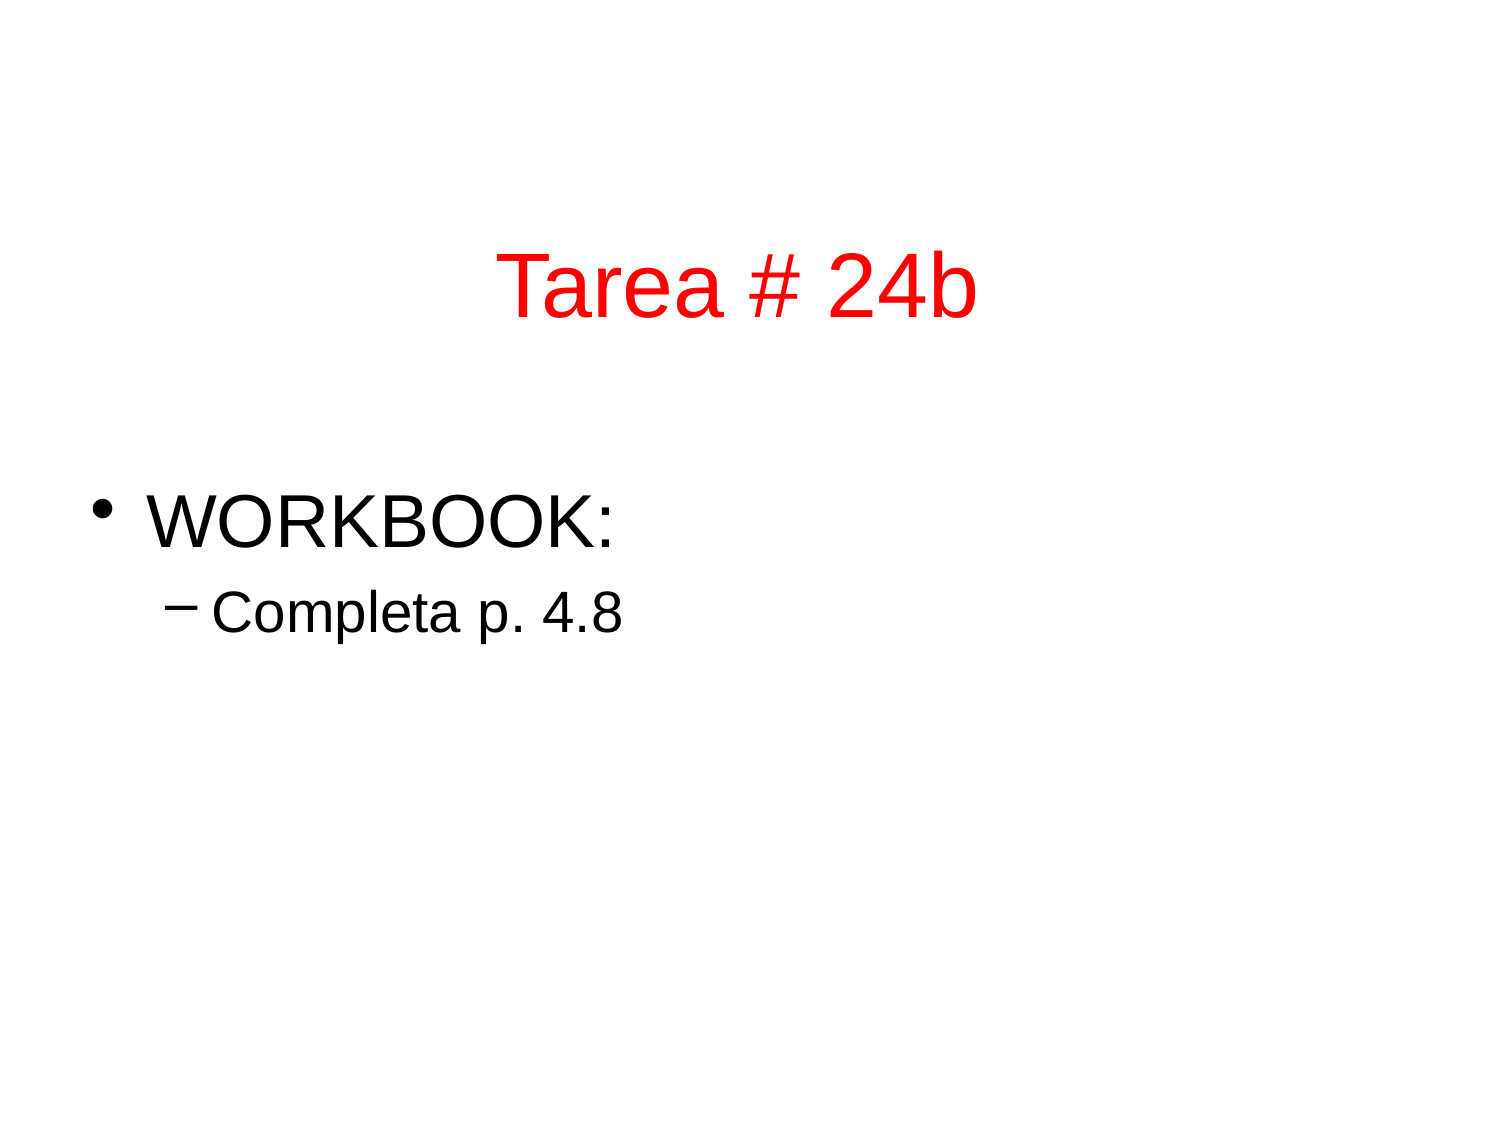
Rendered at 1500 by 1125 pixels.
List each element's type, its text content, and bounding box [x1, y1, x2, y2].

list WORKBOOK: Completa p. 4.8 [75, 149, 1425, 1075]
text_box Tarea # 24b [62, 187, 1413, 375]
